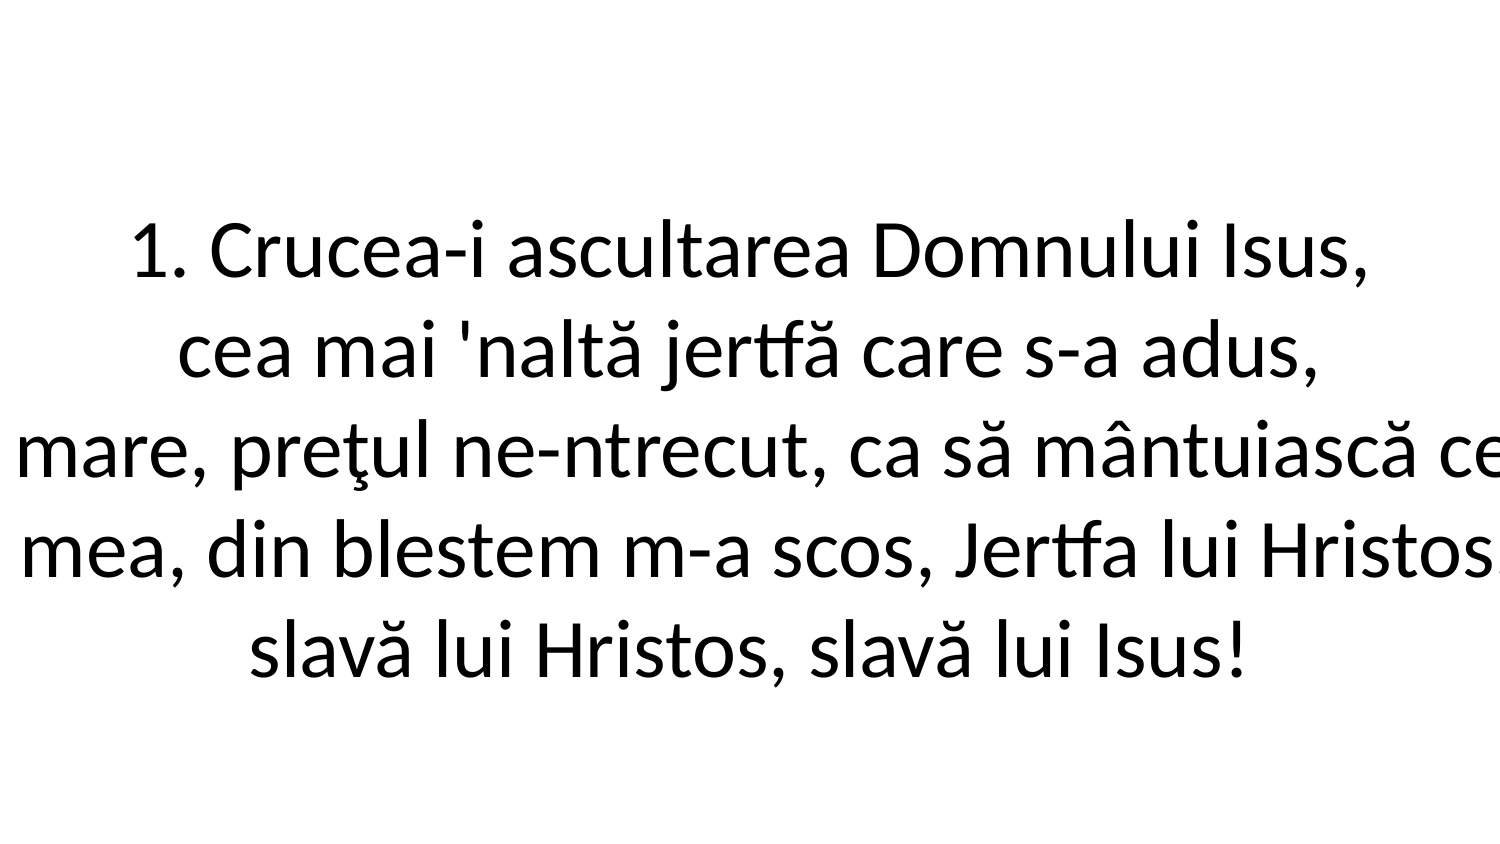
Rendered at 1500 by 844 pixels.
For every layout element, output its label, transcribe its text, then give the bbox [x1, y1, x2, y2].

text_box 1. Crucea-i ascultarea Domnului Isus, cea mai 'naltă jertfă care s-a adus, darul cel mai mare, preţul ne-ntrecut, ca să mântuiască ce era pierdut! Crucea-i slava Ta, crucea-i pacea mea, din blestem m-a scos, Jertfa lui Hristos, viaţă mi-a adus, crucea lui Isus, slavă lui Hristos, slavă lui Isus! [0, 142, 1500, 702]
